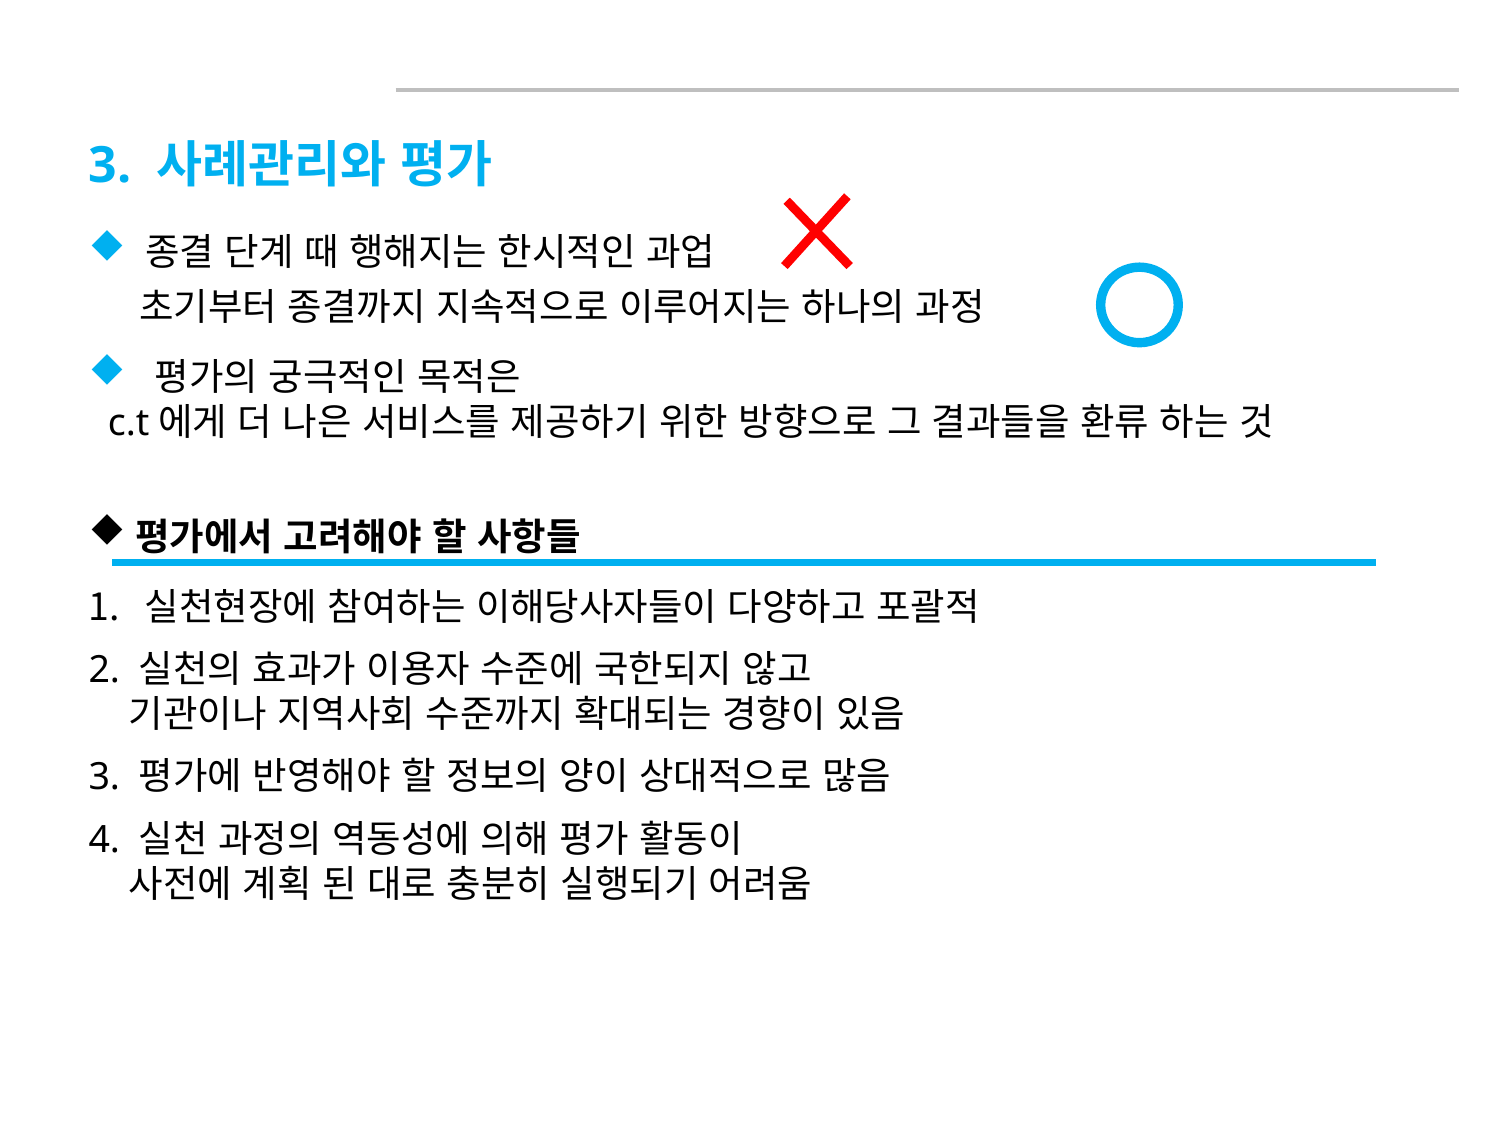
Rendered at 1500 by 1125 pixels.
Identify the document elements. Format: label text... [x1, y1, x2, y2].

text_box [784, 195, 850, 267]
text_box 3. 사례관리와 평가 종결 단계 때 행해지는 한시적인 과업 초기부터 종결까지 지속적으로 이루어지는 하나의 과정 평가의 궁극적인 목적은 c.t에게 더 나은 서비스를 제공하기 위한 방향으로 그 결과들을 환류 하는 것 평가에서 고려해야 할 사항들 실천현장에 참여하는 이해당사자들이 다양하고 포괄적 2. 실천의 효과가 이용자 수준에 국한되지 않고 기관이나 지역사회 수준까지 확대되는 경향이 있음 3. 평가에 반영해야 할 정보의 양이 상대적으로 많음 4. 실천 과정의 역동성에 의해 평가 활동이 사전에 계획 된 대로 충분히 실행되기 어려움 [73, 125, 1445, 913]
text_box [1098, 265, 1181, 345]
